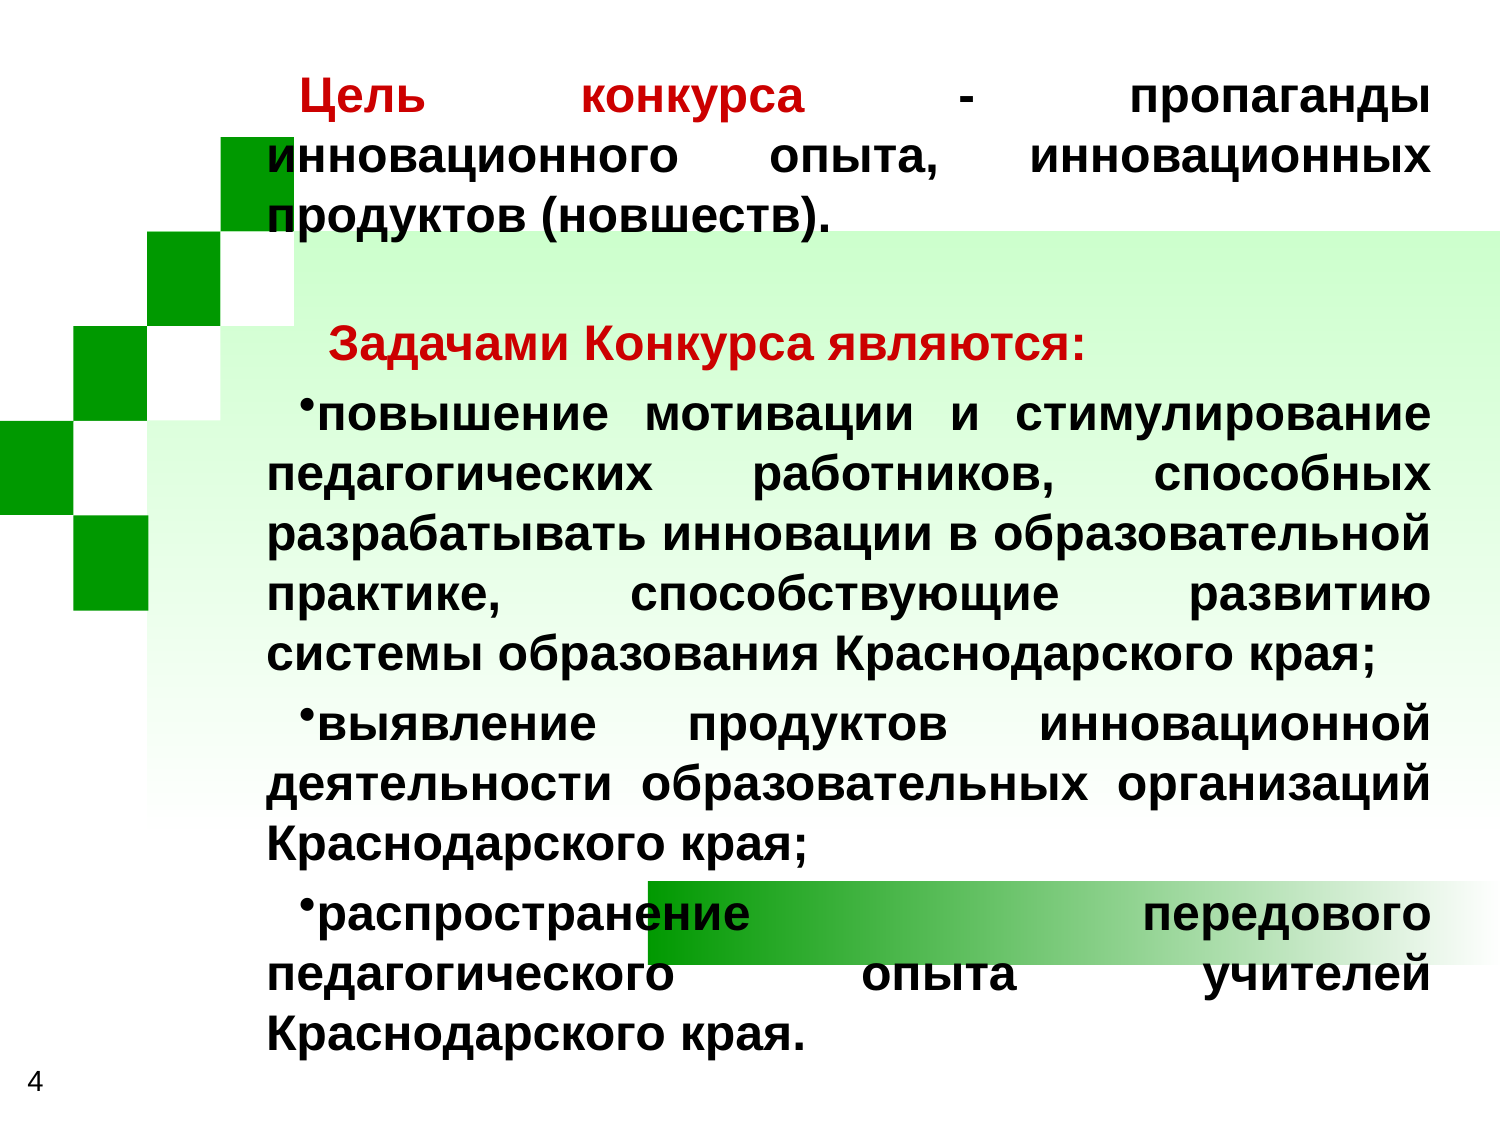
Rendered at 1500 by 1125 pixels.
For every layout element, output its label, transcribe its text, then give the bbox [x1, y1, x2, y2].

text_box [0, 136, 1500, 965]
list Цель конкурса - пропаганды инновационного опыта, инновационных продуктов (новшеств). Задачами Конкурса являются: повышение мотивации и стимулирование педагогических работников, способных разрабатывать инновации в образовательной практике, способствующие развитию системы образования Краснодарского края; выявление продуктов инновационной деятельности образовательных организаций Краснодарского края; распространение передового педагогического опыта учителей Краснодарского края. [194, 54, 1448, 135]
slide_number 4 [0, 1054, 59, 1125]
